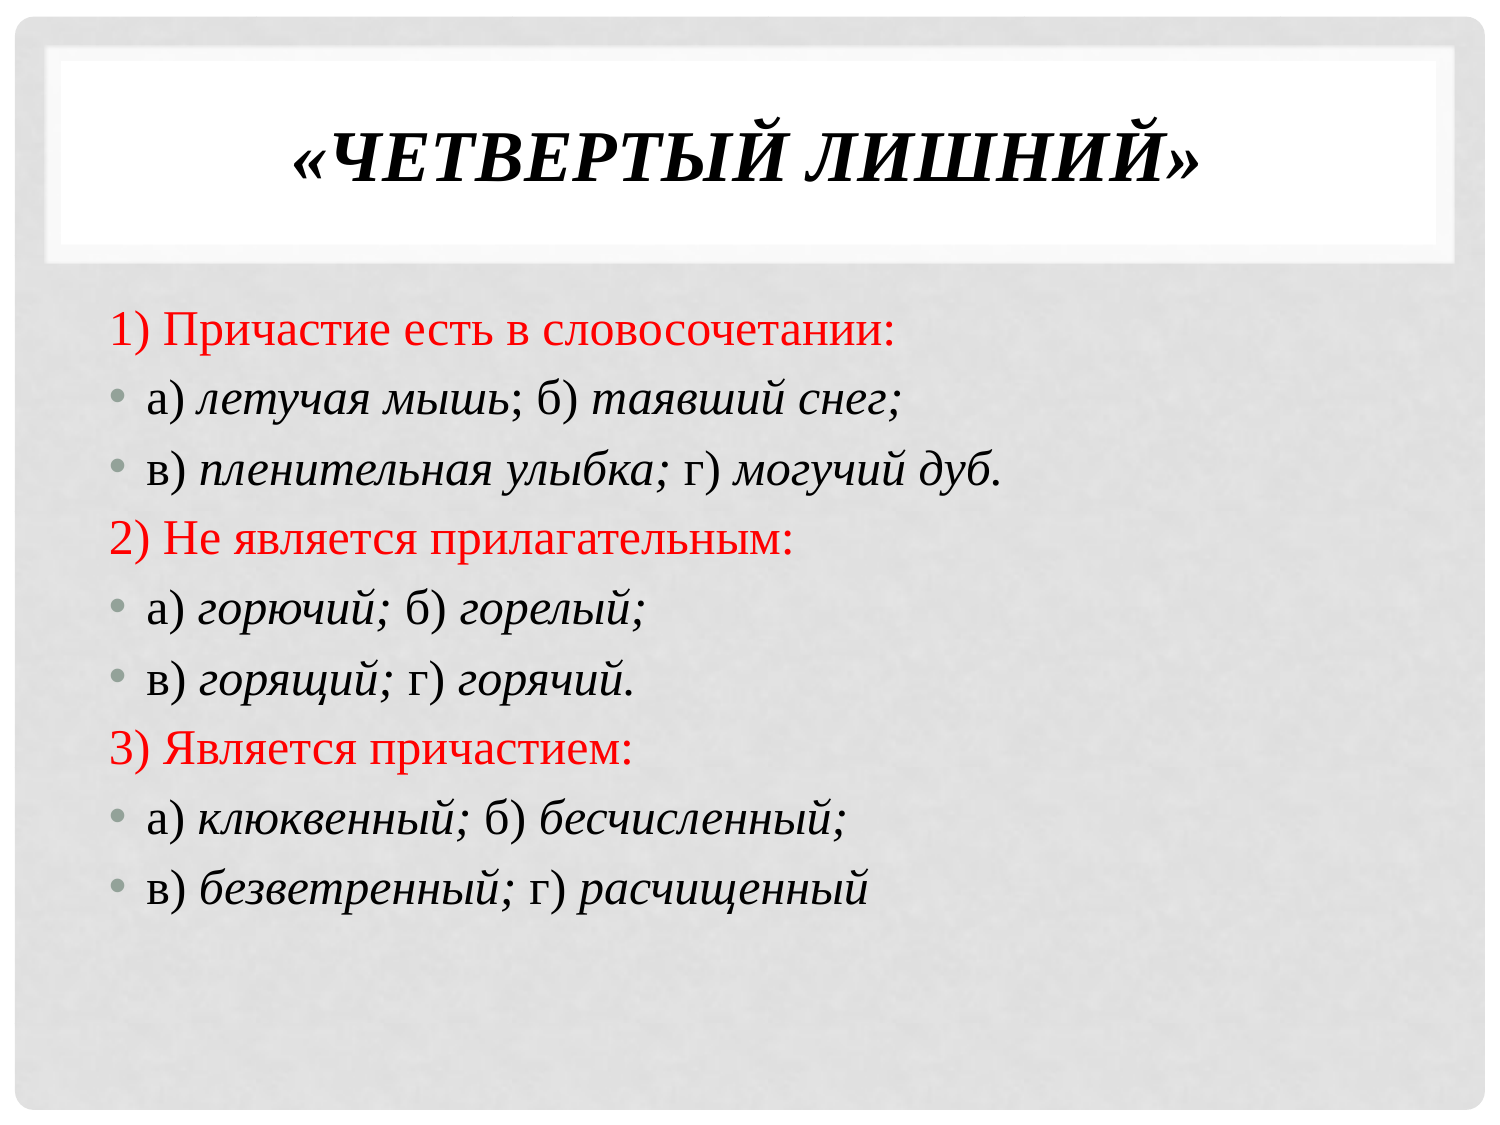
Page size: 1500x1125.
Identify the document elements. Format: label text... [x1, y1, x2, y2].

title «Четвертый лишний» [69, 66, 1425, 238]
list 1) Причастие есть в словосочетании: а) летучая мышь; б) таявший снег; в) пленительная улыбка; г) могучий дуб. 2) Не является прилагательным: а) горючий; б) горелый; в) горящий; г) горячий. 3) Является причастием: а) клюквенный; б) бесчисленный; в) безветренный; г) расчищенный [75, 287, 1425, 1005]
